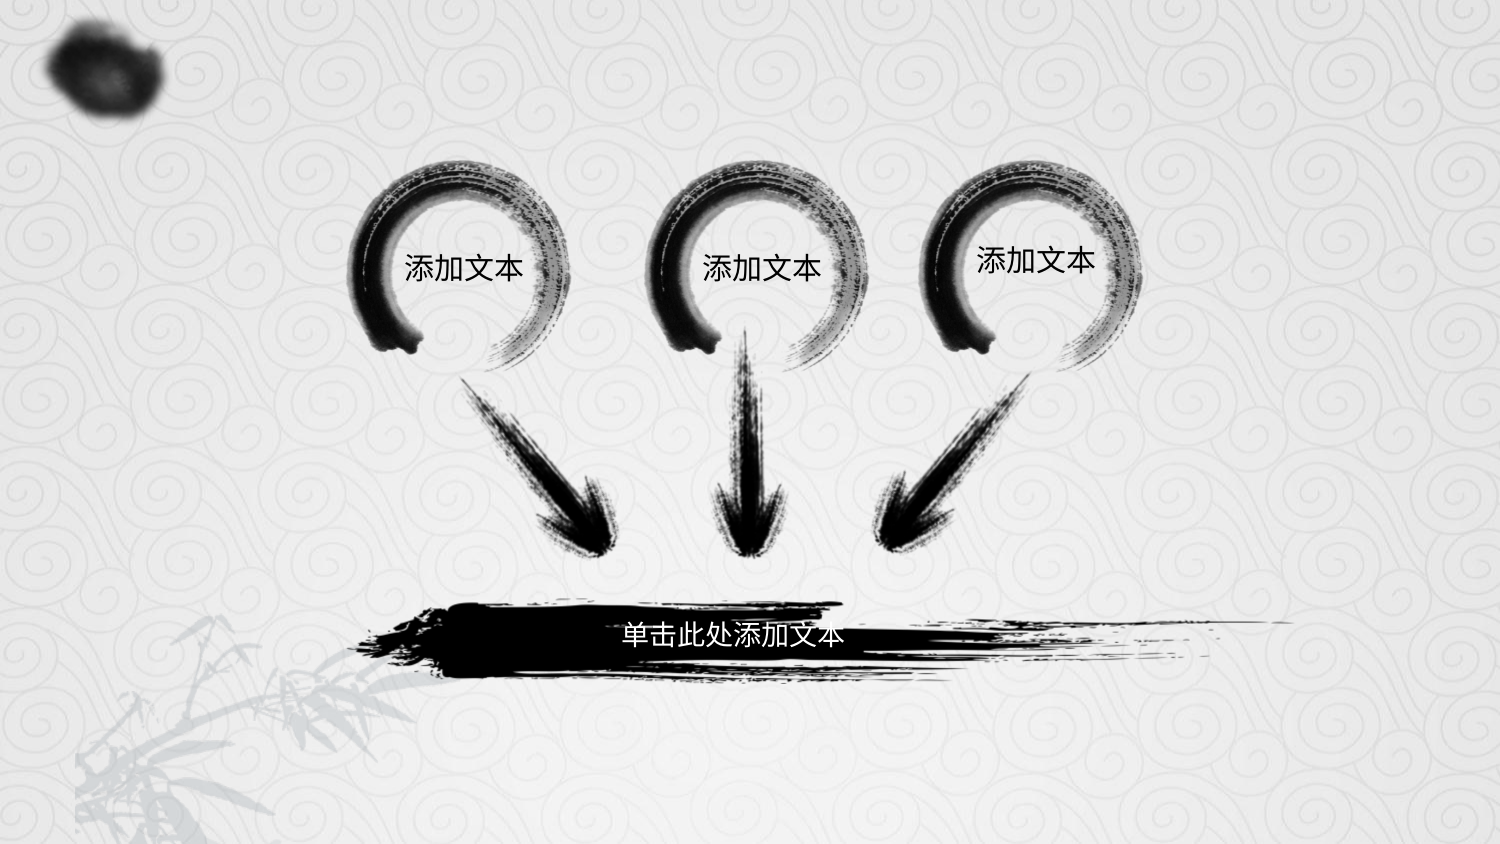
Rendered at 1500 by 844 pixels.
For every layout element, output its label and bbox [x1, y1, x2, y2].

text_box [905, 129, 1165, 391]
picture [0, 0, 1500, 844]
text_box [333, 129, 593, 391]
text_box [631, 129, 891, 391]
text_box [346, 598, 1295, 684]
